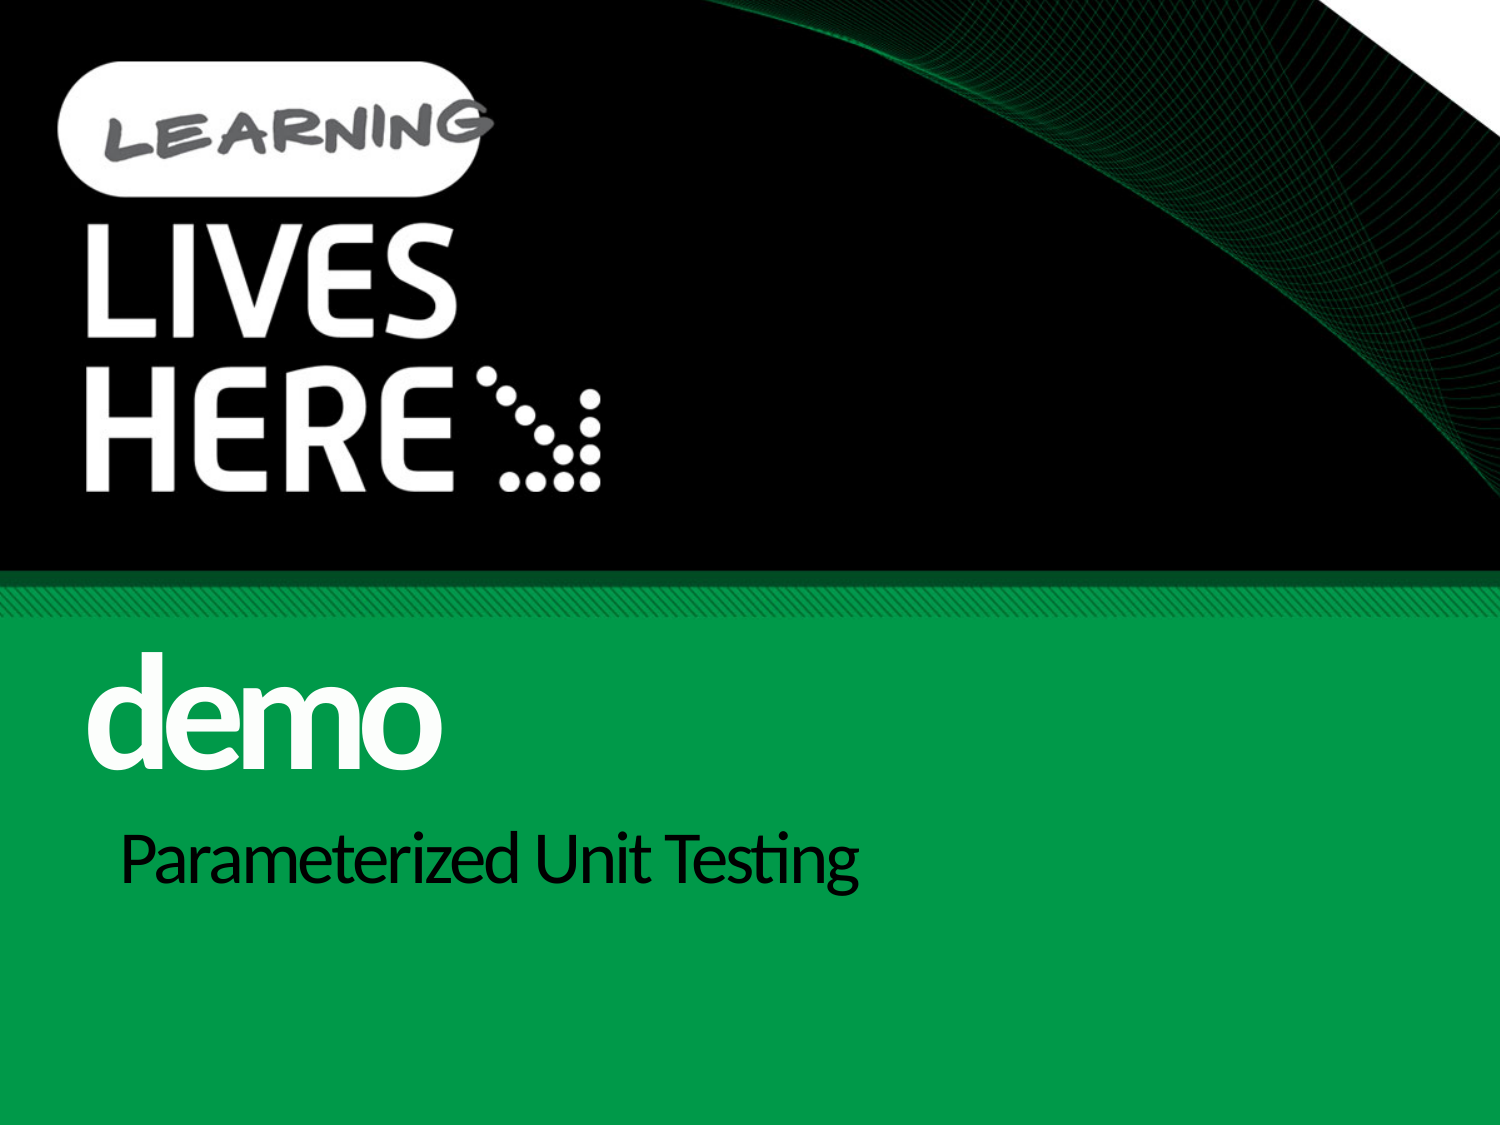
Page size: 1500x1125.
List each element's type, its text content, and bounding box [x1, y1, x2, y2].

picture [0, 0, 1500, 1125]
list demo [83, 625, 1344, 800]
title Parameterized Unit Testing [119, 818, 1375, 943]
